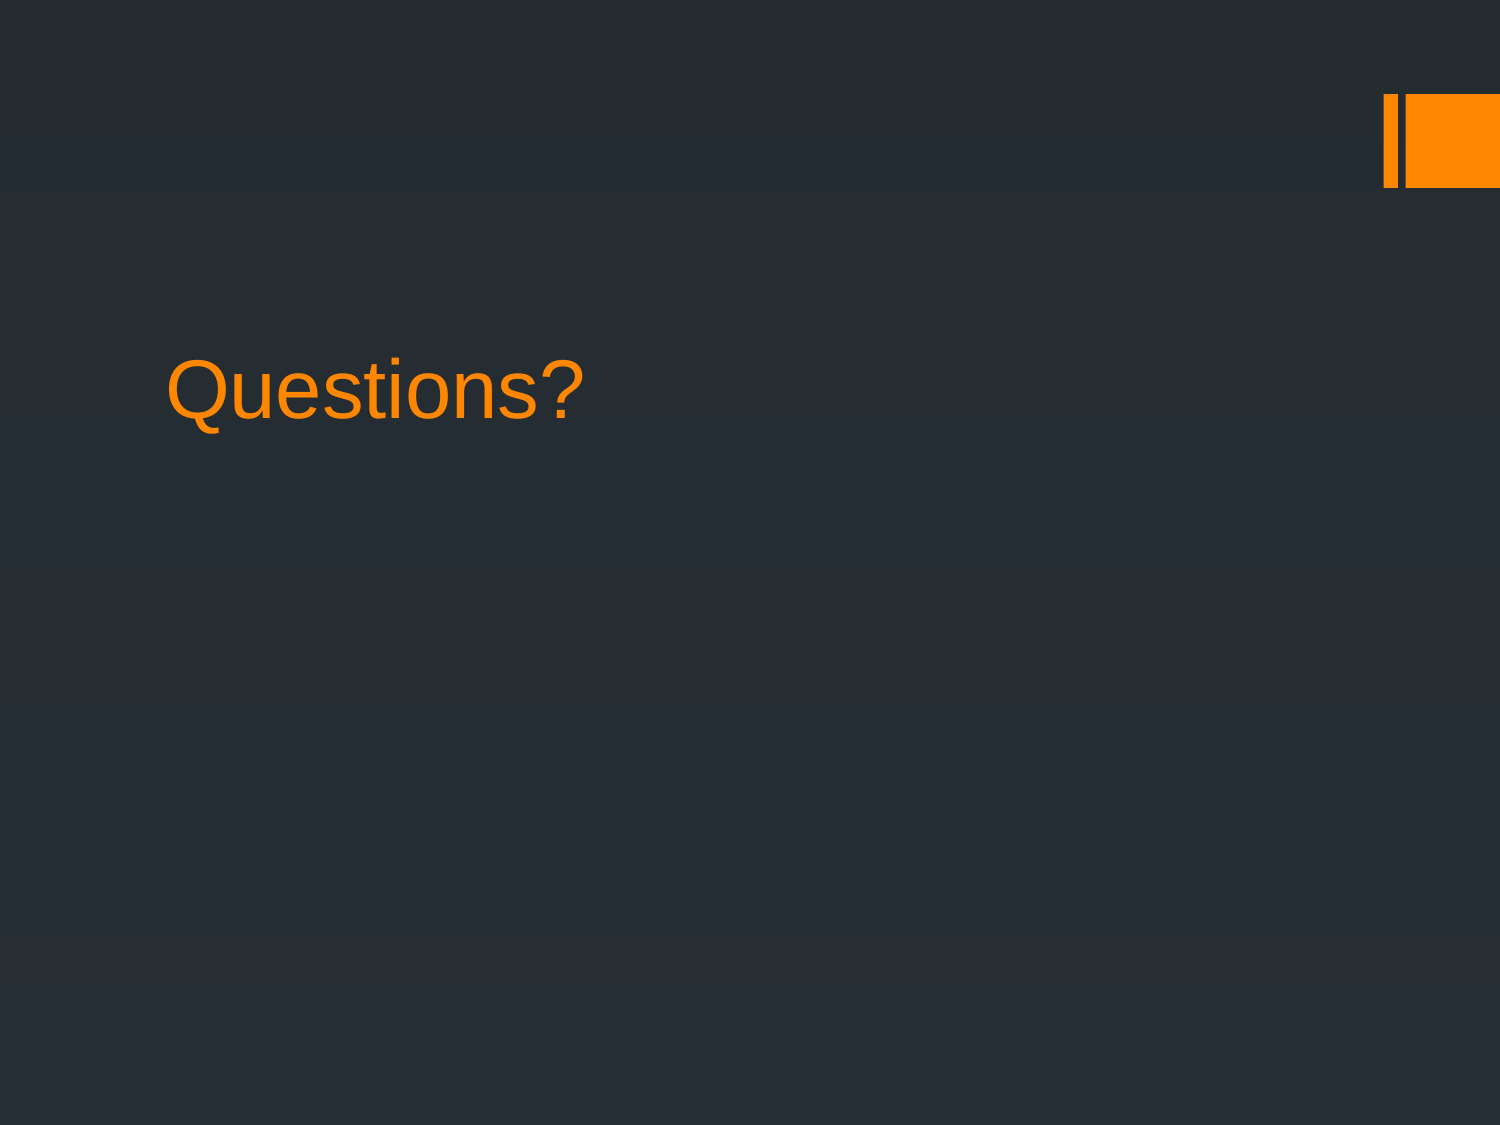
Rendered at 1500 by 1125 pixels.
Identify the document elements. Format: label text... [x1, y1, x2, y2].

title Questions? [150, 253, 1350, 443]
